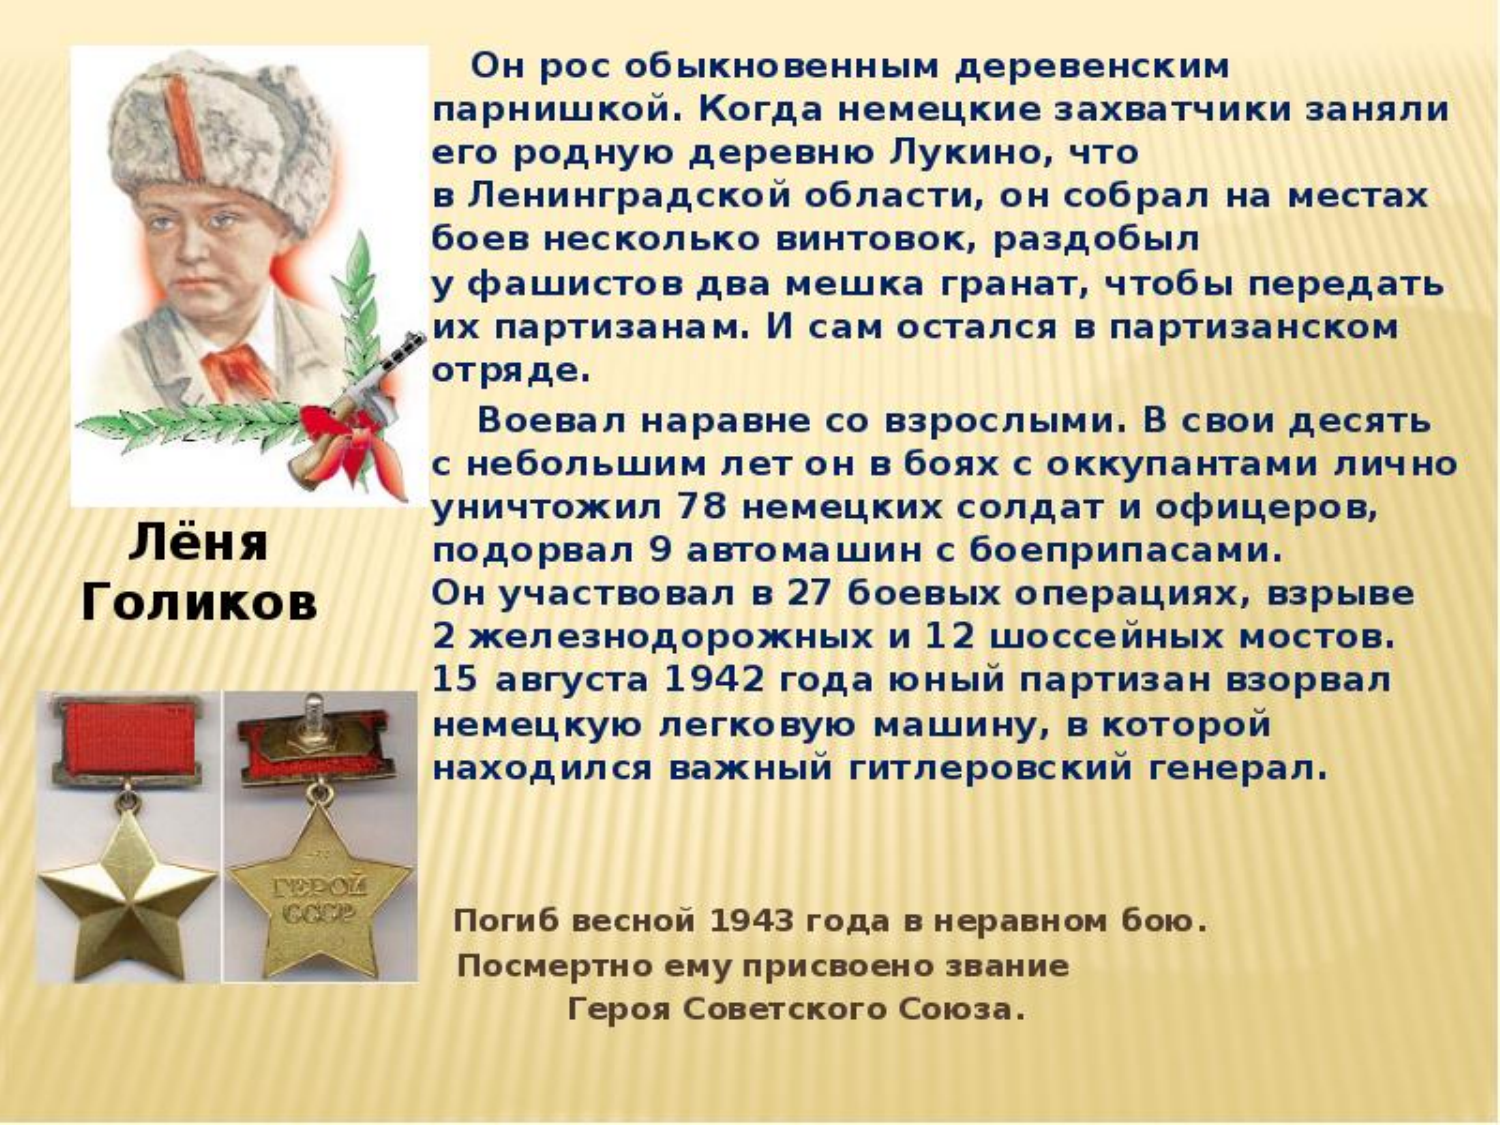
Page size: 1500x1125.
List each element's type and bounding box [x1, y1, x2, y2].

list [0, 0, 1500, 1125]
